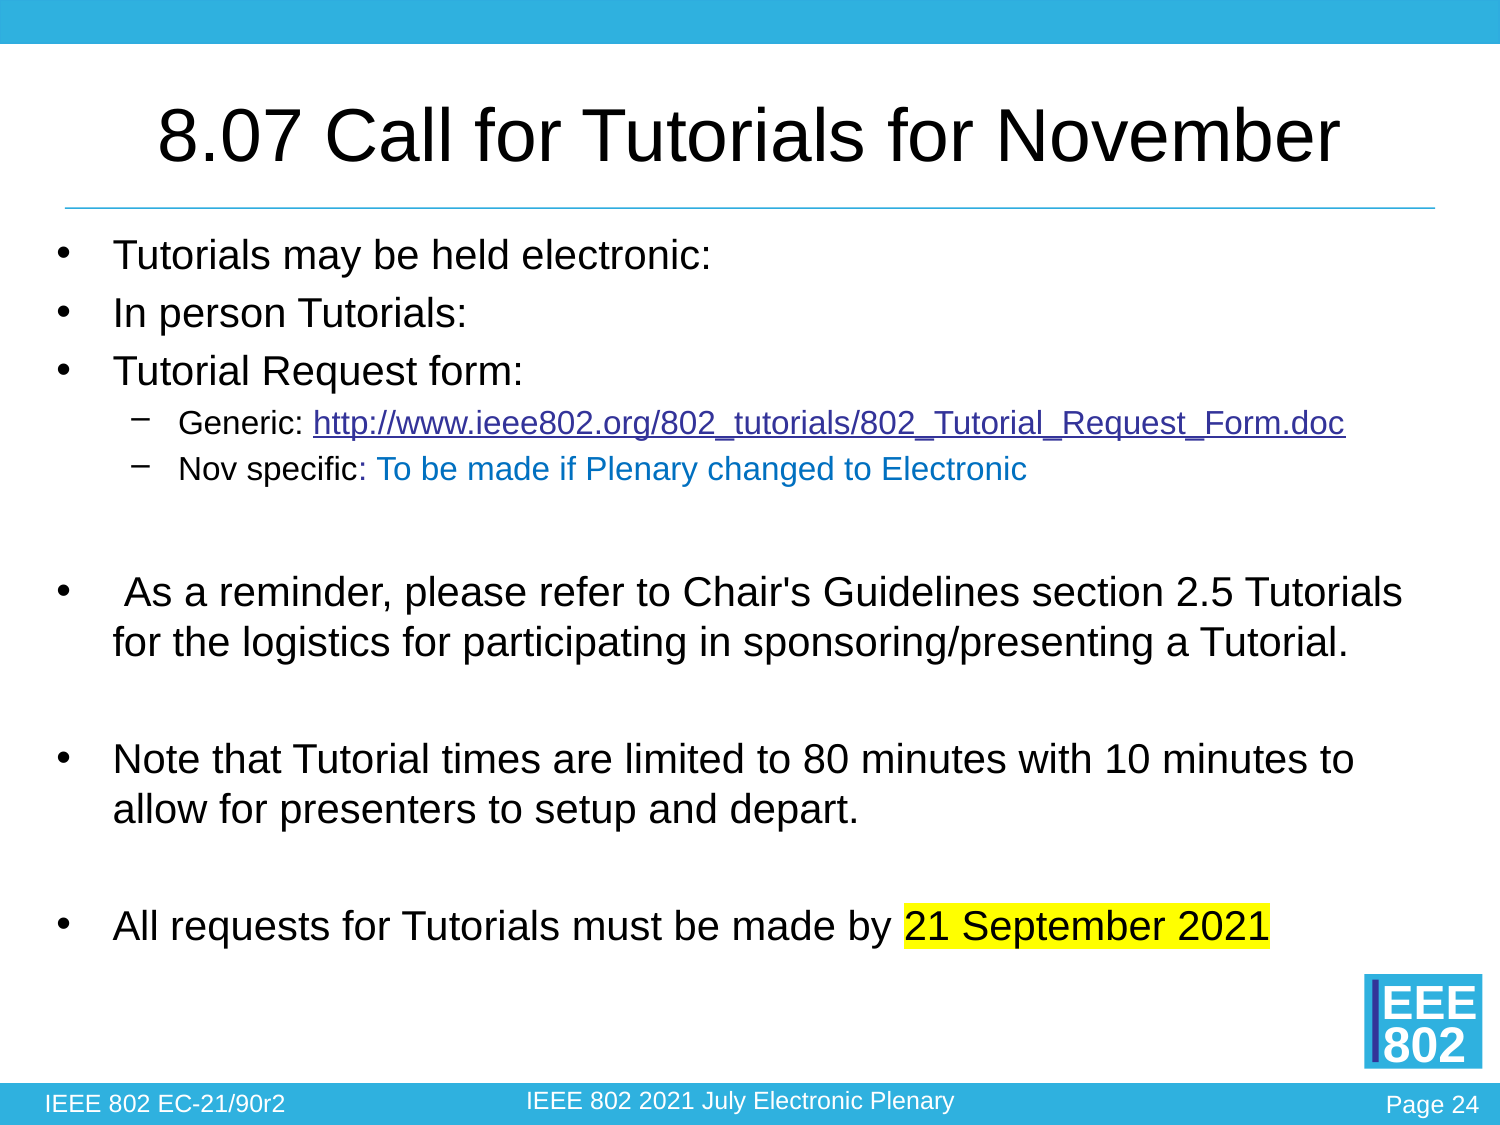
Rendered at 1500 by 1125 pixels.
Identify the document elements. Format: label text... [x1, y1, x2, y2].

footer IEEE 802 EC-21/90r2 [5, 1080, 325, 1125]
title 8.07 Call for Tutorials for November [75, 66, 1425, 197]
list Tutorials may be held electronic: In person Tutorials: Tutorial Request form: Generic: http://www.ieee802.org/802_tutorials/802_Tutorial_Request_Form.doc Nov specific: To be made if Plenary changed to Electronic As a reminder, please refer to Chair's Guidelines section 2.5 Tutorials for the logistics for participating in sponsoring/presenting a Tutorial. Note that Tutorial times are limited to 80 minutes with 10 minutes to allow for presenters to setup and depart. All requests for Tutorials must be made by 21 September 2021 [41, 220, 1425, 1075]
